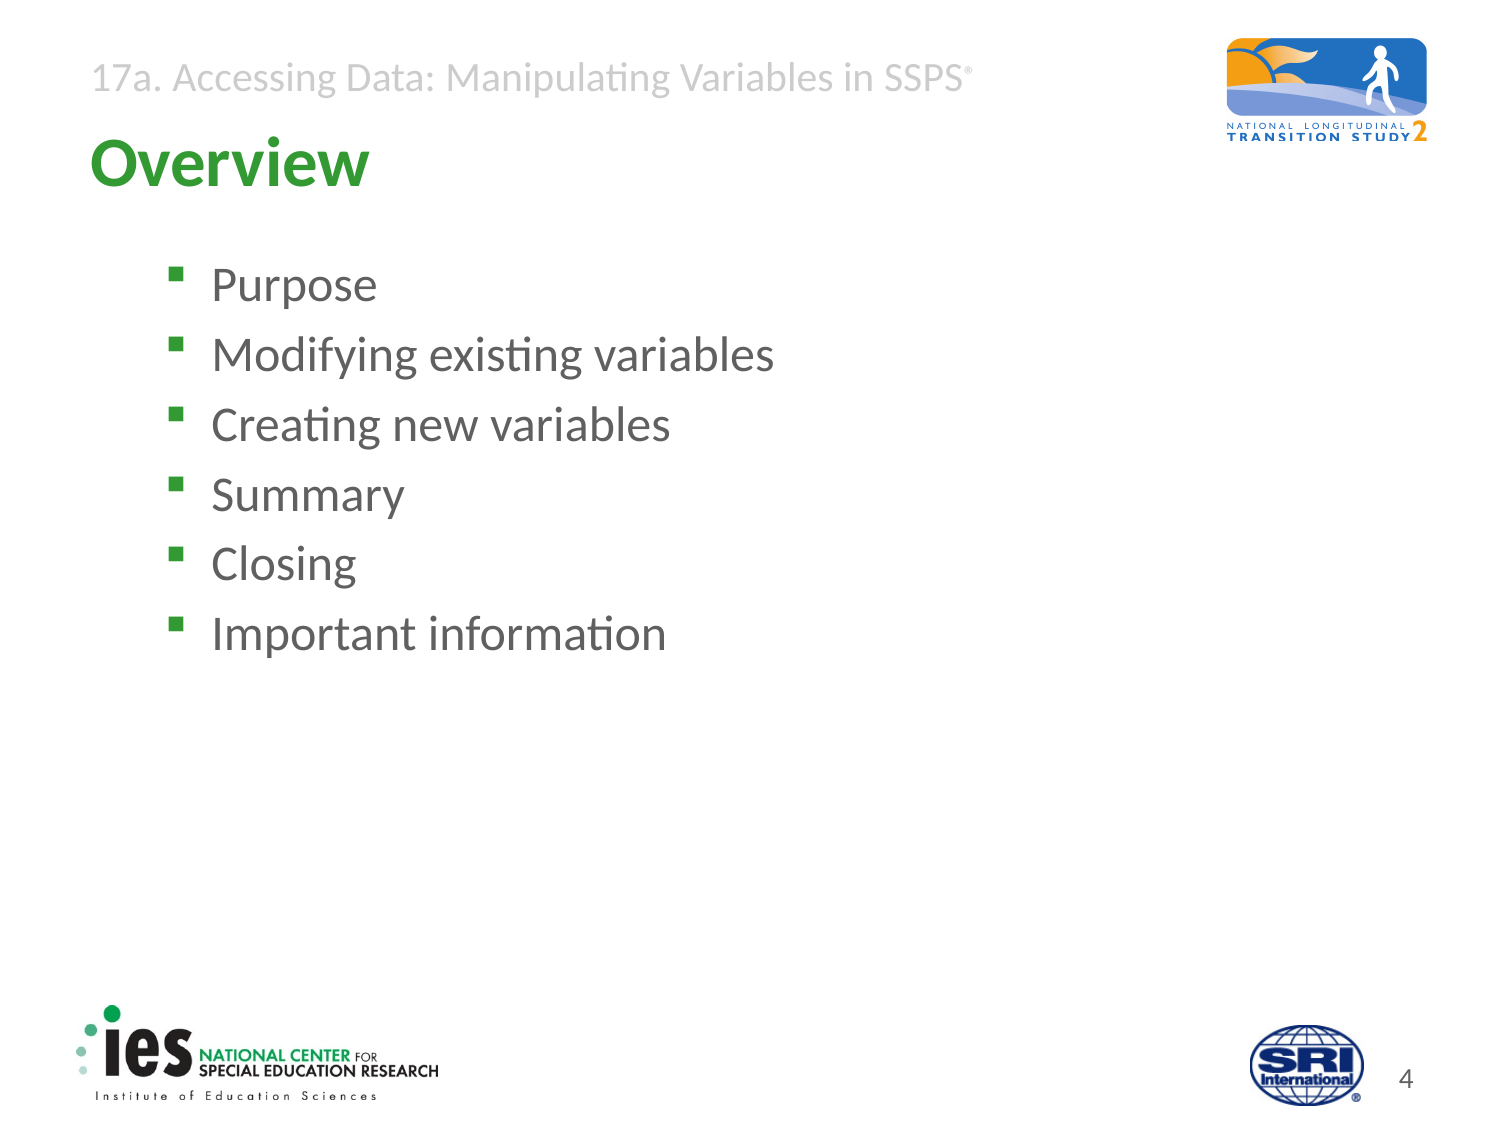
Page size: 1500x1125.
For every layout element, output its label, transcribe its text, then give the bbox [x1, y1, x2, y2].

title Overview [74, 90, 1426, 226]
slide_number 3 [1324, 1051, 1429, 1125]
list Purpose Modifying existing variables Creating new variables Summary Closing Important information [74, 243, 1426, 987]
picture [1250, 1025, 1364, 1106]
picture [76, 1005, 438, 1100]
